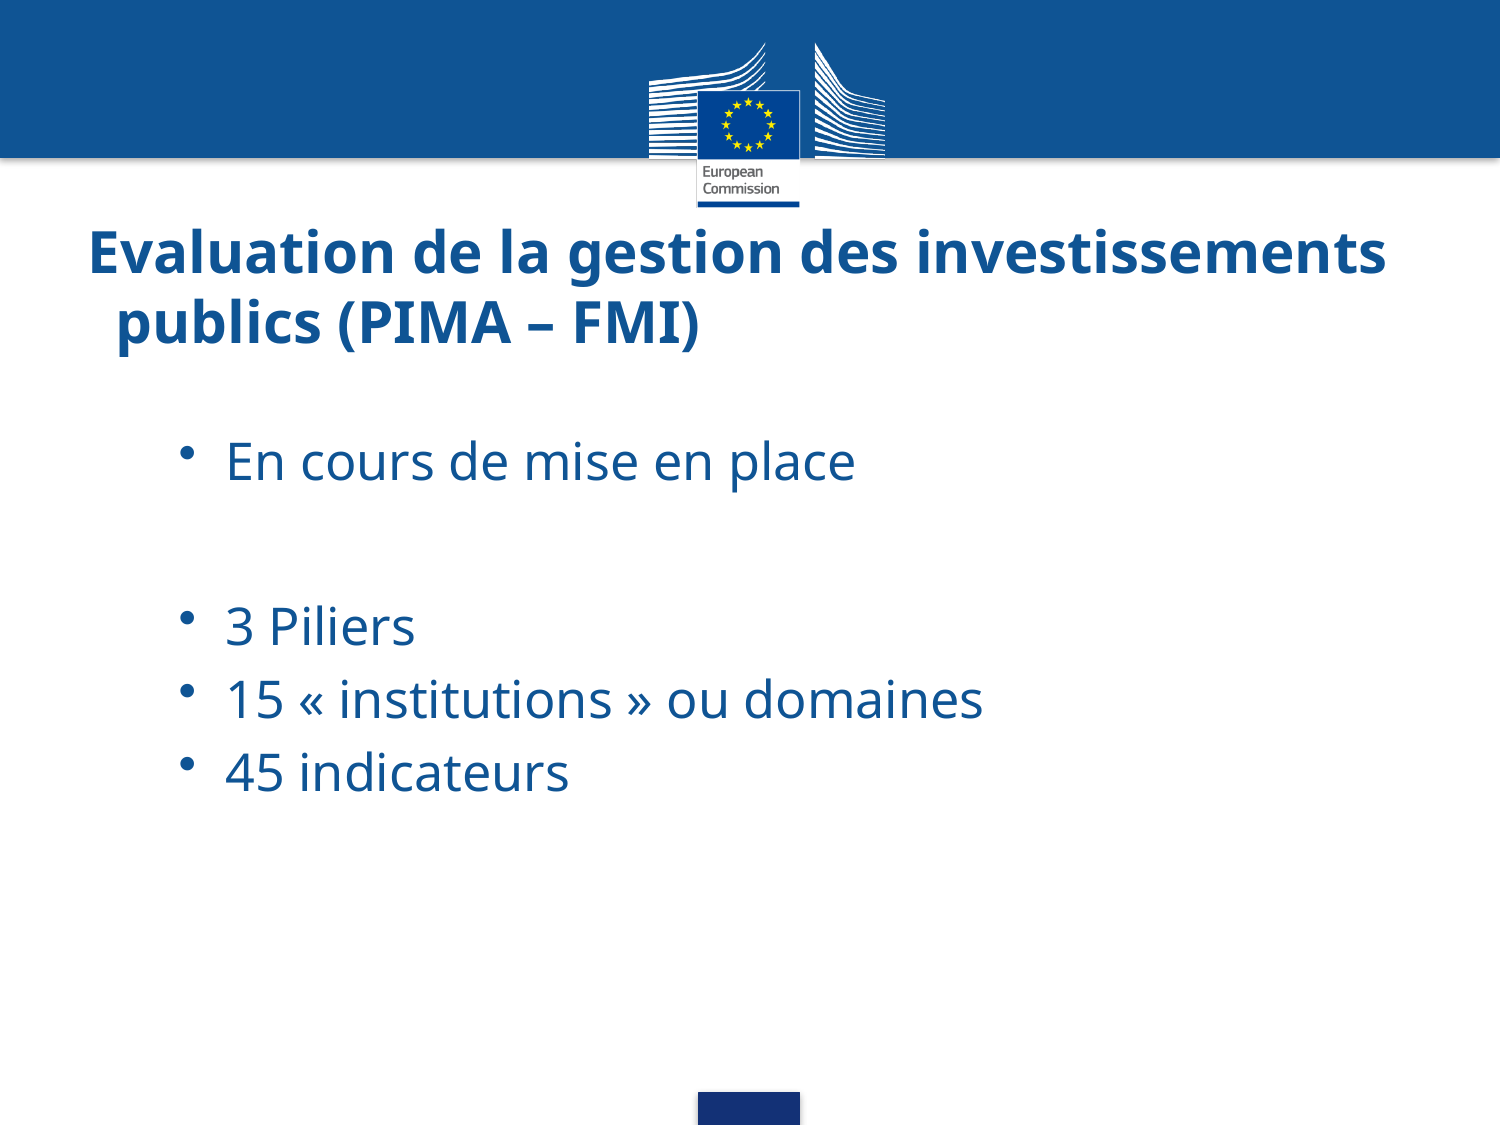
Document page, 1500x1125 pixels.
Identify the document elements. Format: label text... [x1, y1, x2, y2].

list En cours de mise en place 3 Piliers 15 « institutions » ou domaines 45 indicateurs [88, 420, 1426, 528]
picture [649, 42, 885, 208]
title Evaluation de la gestion des investissements publics (PIMA – FMI) [41, 278, 1472, 362]
